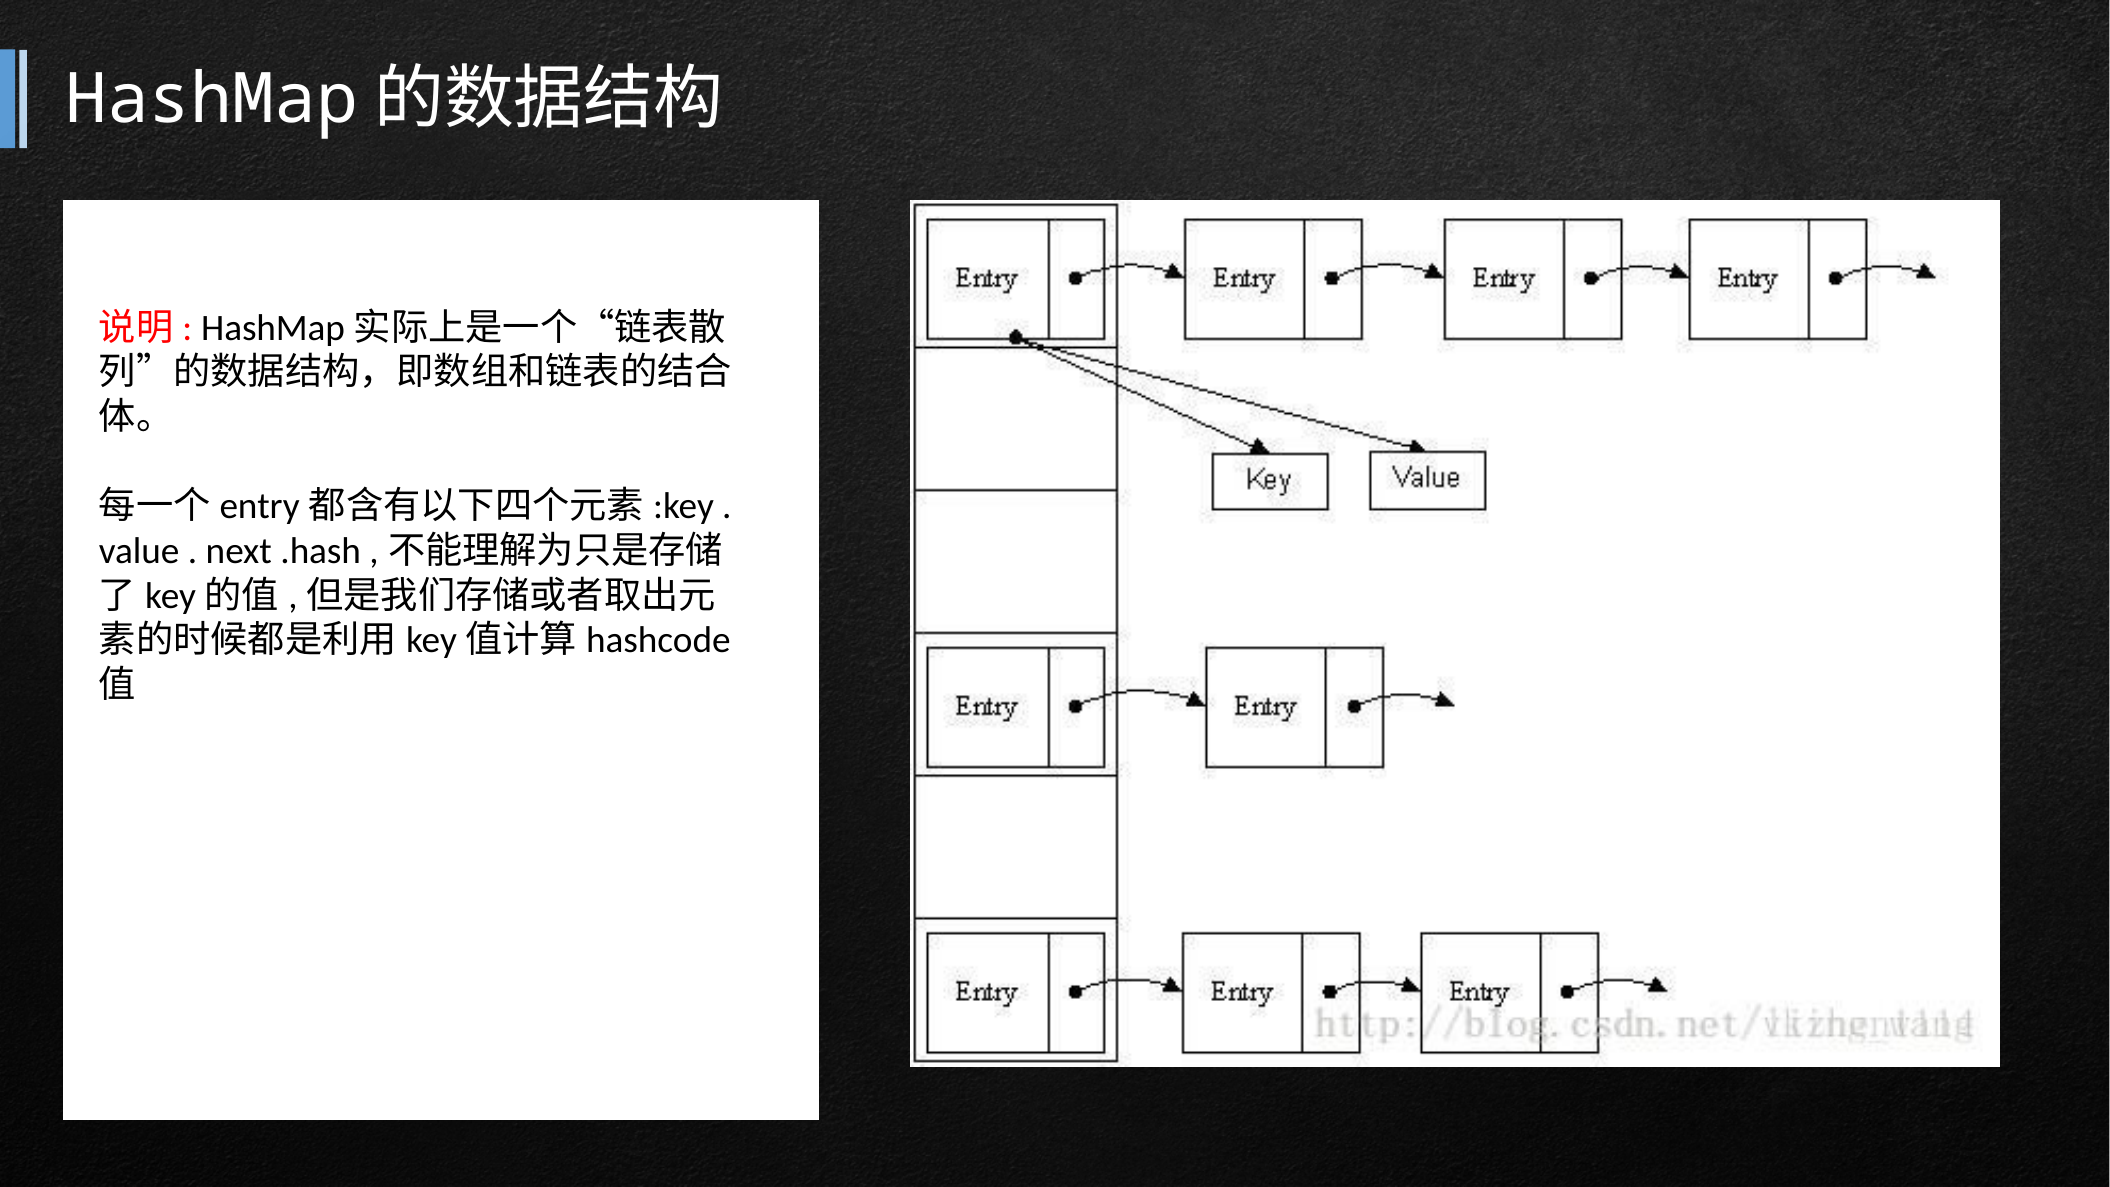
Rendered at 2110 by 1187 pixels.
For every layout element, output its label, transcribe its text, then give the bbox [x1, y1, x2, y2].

picture [0, 0, 2110, 1187]
text_box [63, 200, 819, 1120]
title HashMap的数据结构 [50, 49, 2028, 151]
text_box 说明: HashMap实际上是一个“链表散列”的数据结构，即数组和链表的结合体。 每一个entry都含有以下四个元素:key . value . next .hash ,不能理解为只是存储了key的值,但是我们存储或者取出元素的时候都是利用key值计算hashcode值 [94, 251, 750, 891]
